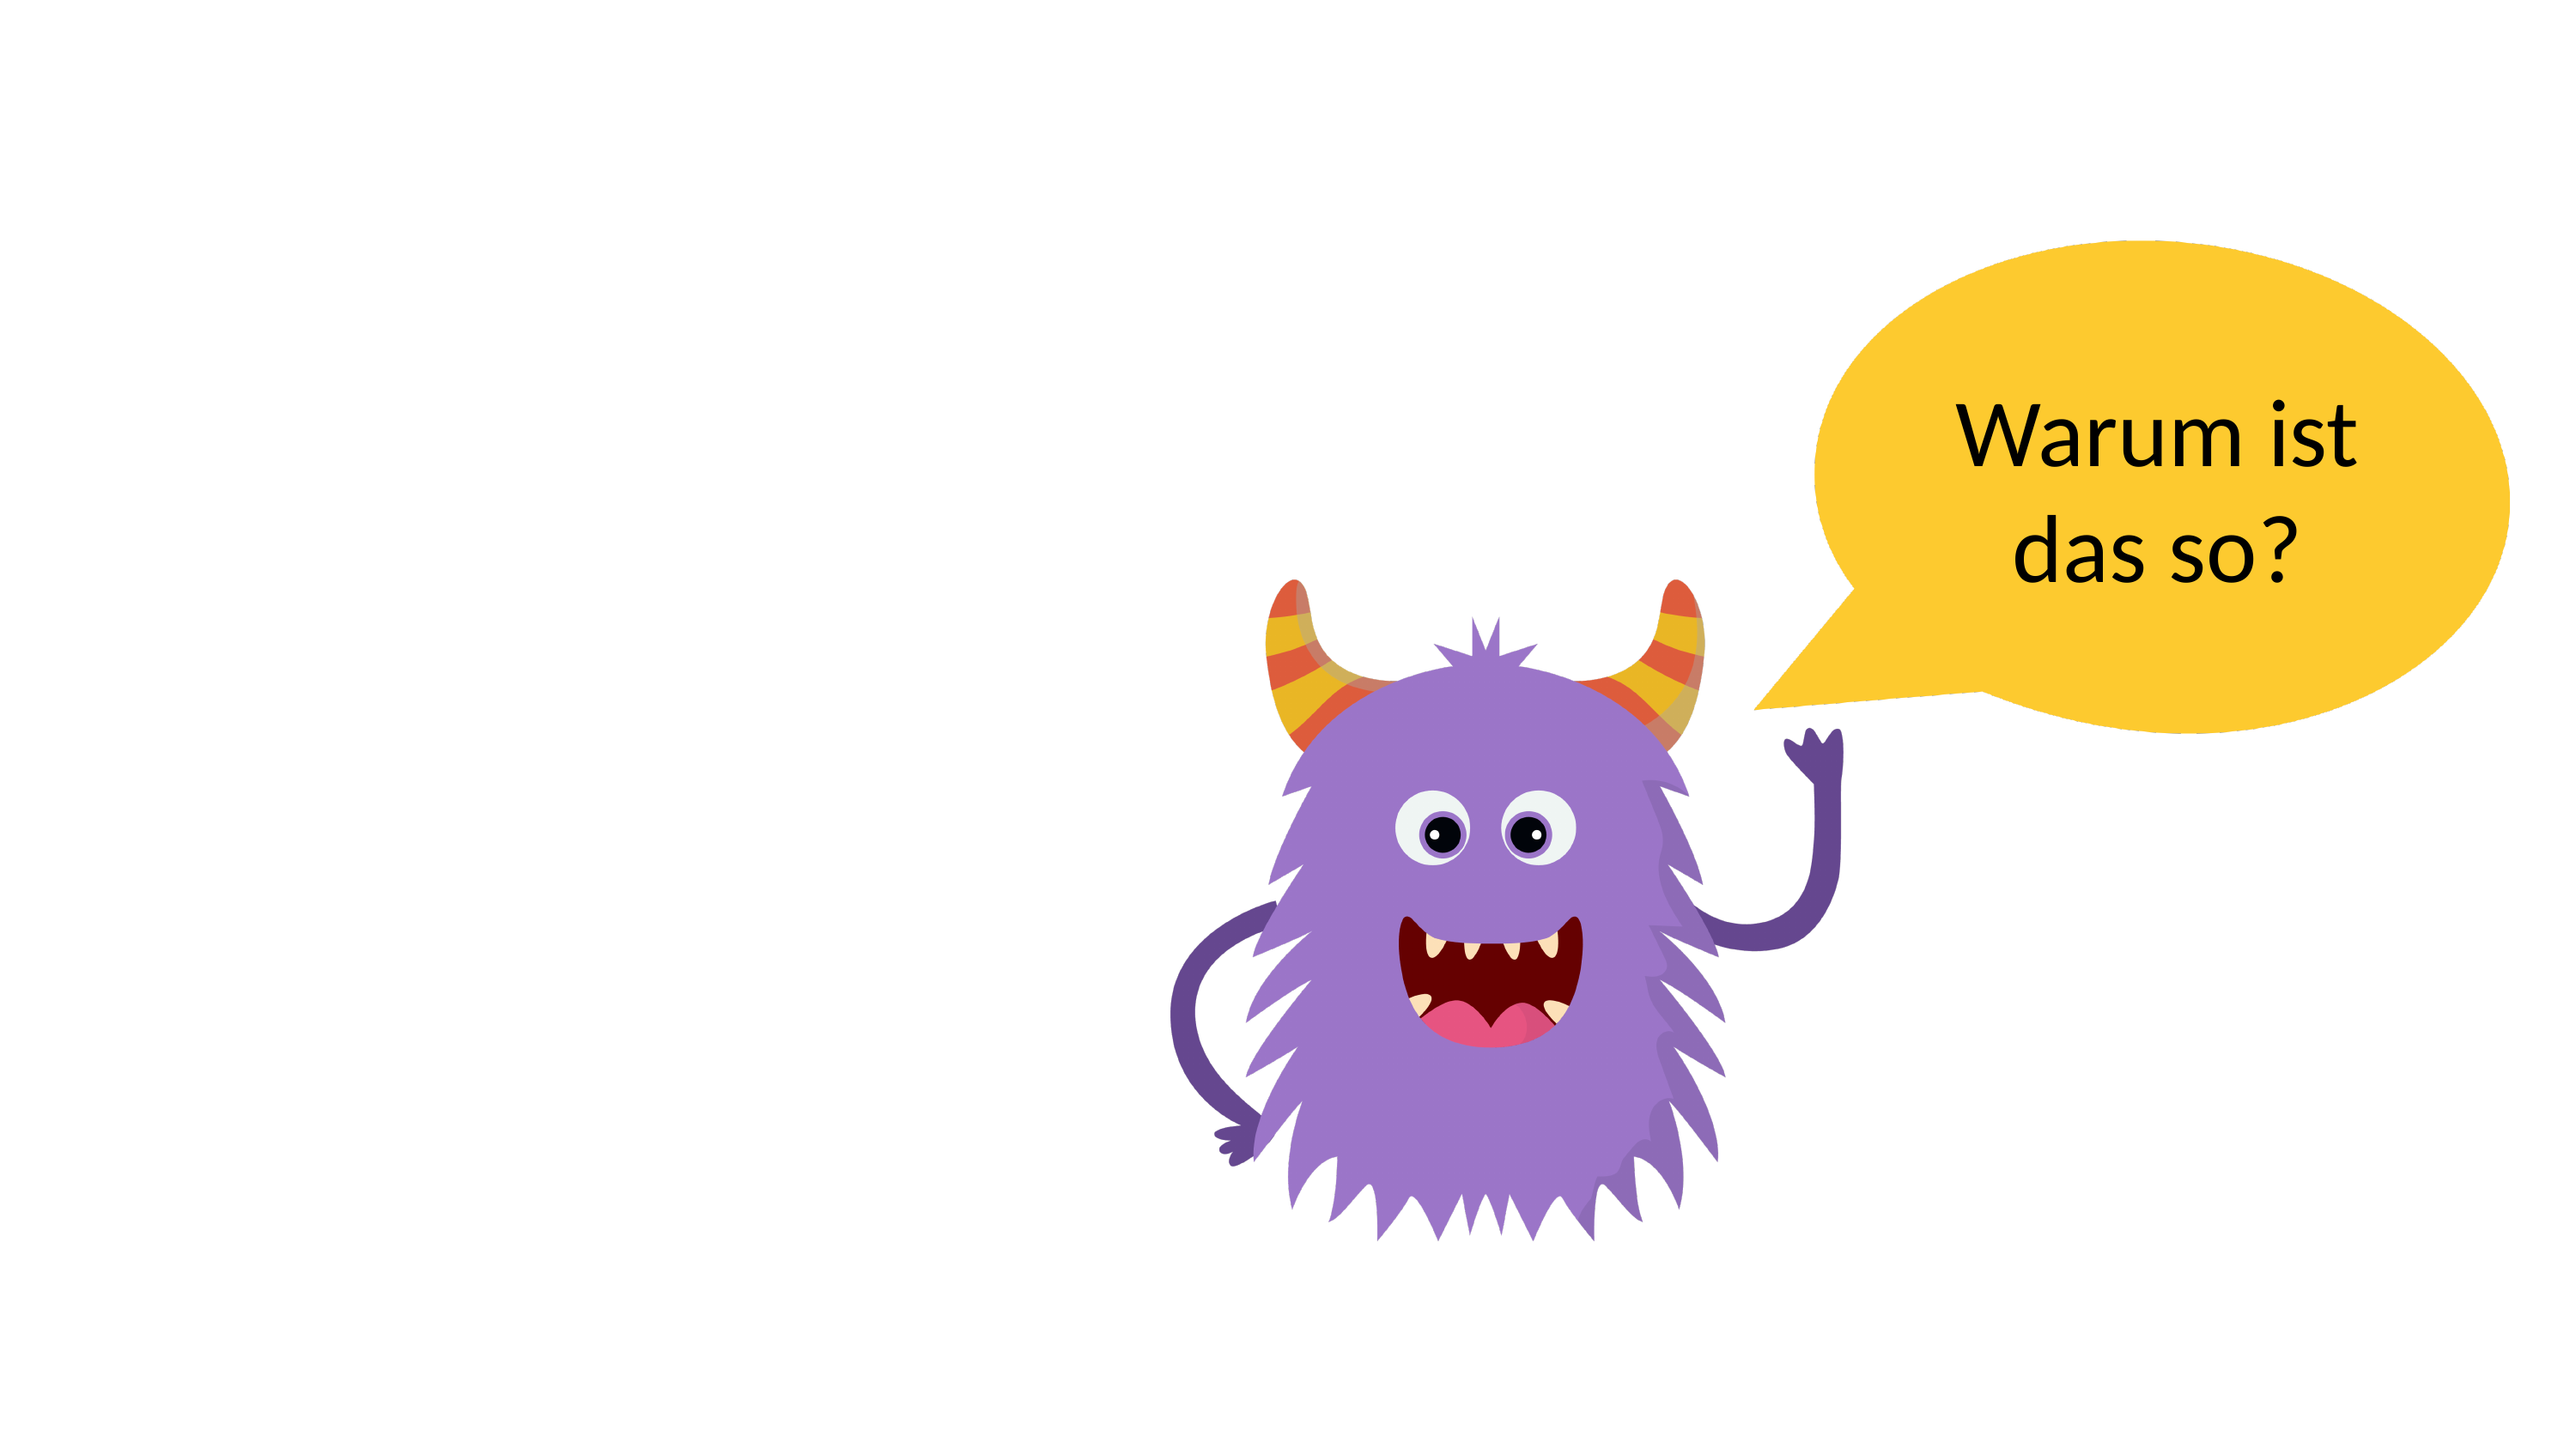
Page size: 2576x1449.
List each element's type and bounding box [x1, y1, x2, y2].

picture [1706, 217, 2530, 757]
text_box [1169, 573, 1846, 1241]
